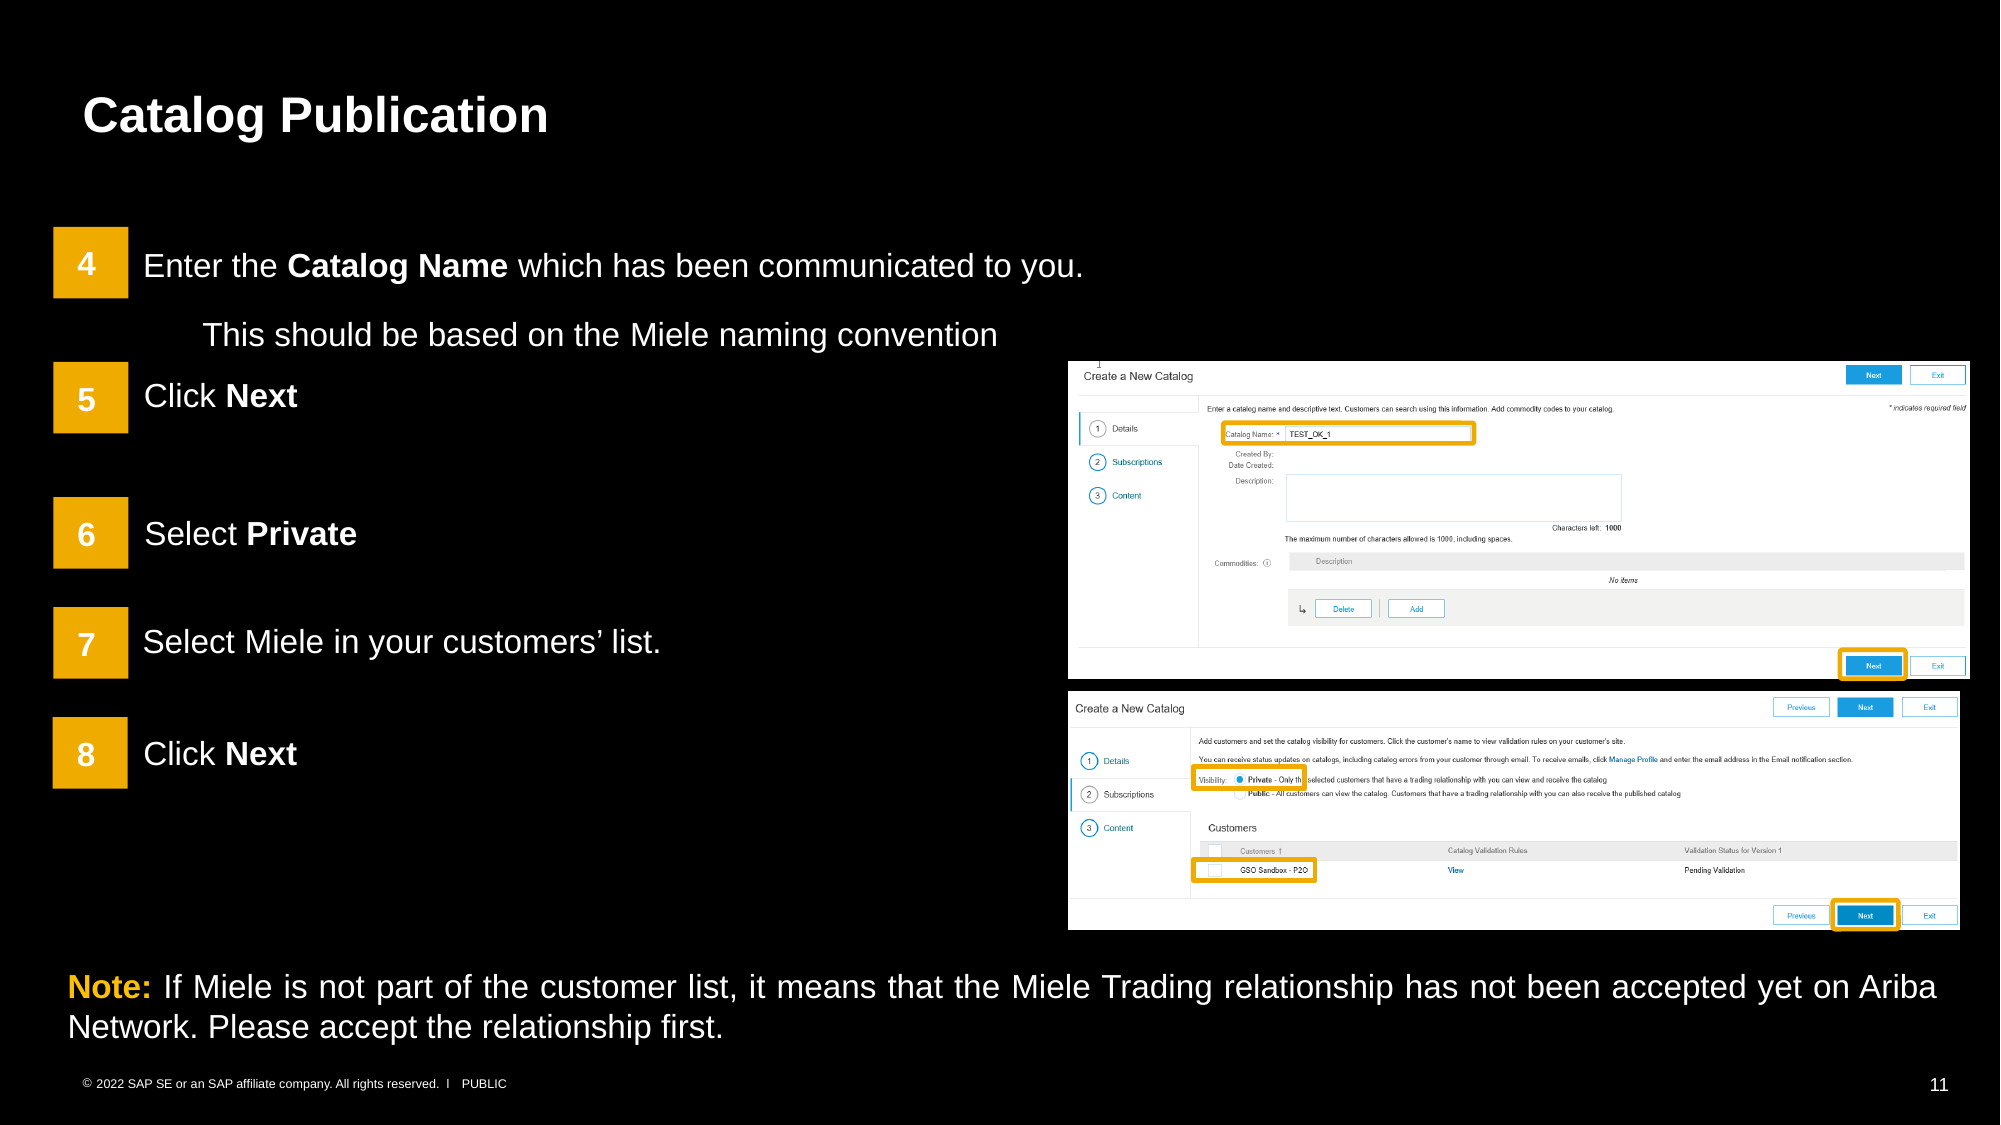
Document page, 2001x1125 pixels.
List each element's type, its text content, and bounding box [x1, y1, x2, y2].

picture [1068, 690, 1960, 930]
text_box 8 [52, 717, 128, 789]
picture [1068, 361, 1970, 679]
text_box Select Private [129, 505, 382, 560]
text_box Click Next [128, 725, 313, 780]
text_box 6 [53, 497, 129, 569]
text_box Enter the Catalog Name which has been communicated to you. This should be based on the Miele naming convention [128, 233, 1128, 361]
text_box Select Miele in your customers’ list. [127, 612, 1062, 668]
text_box 7 [53, 607, 129, 679]
title Catalog Publication [82, 82, 1918, 144]
text_box 5 [53, 361, 129, 434]
text_box 4 [53, 226, 129, 299]
text_box Click Next [129, 367, 313, 422]
text_box Note: If Miele is not part of the customer list, it means that the Miele Trading relationship has not been accepted yet on Ariba Network. Please accept the relationship first. [52, 957, 1956, 1053]
